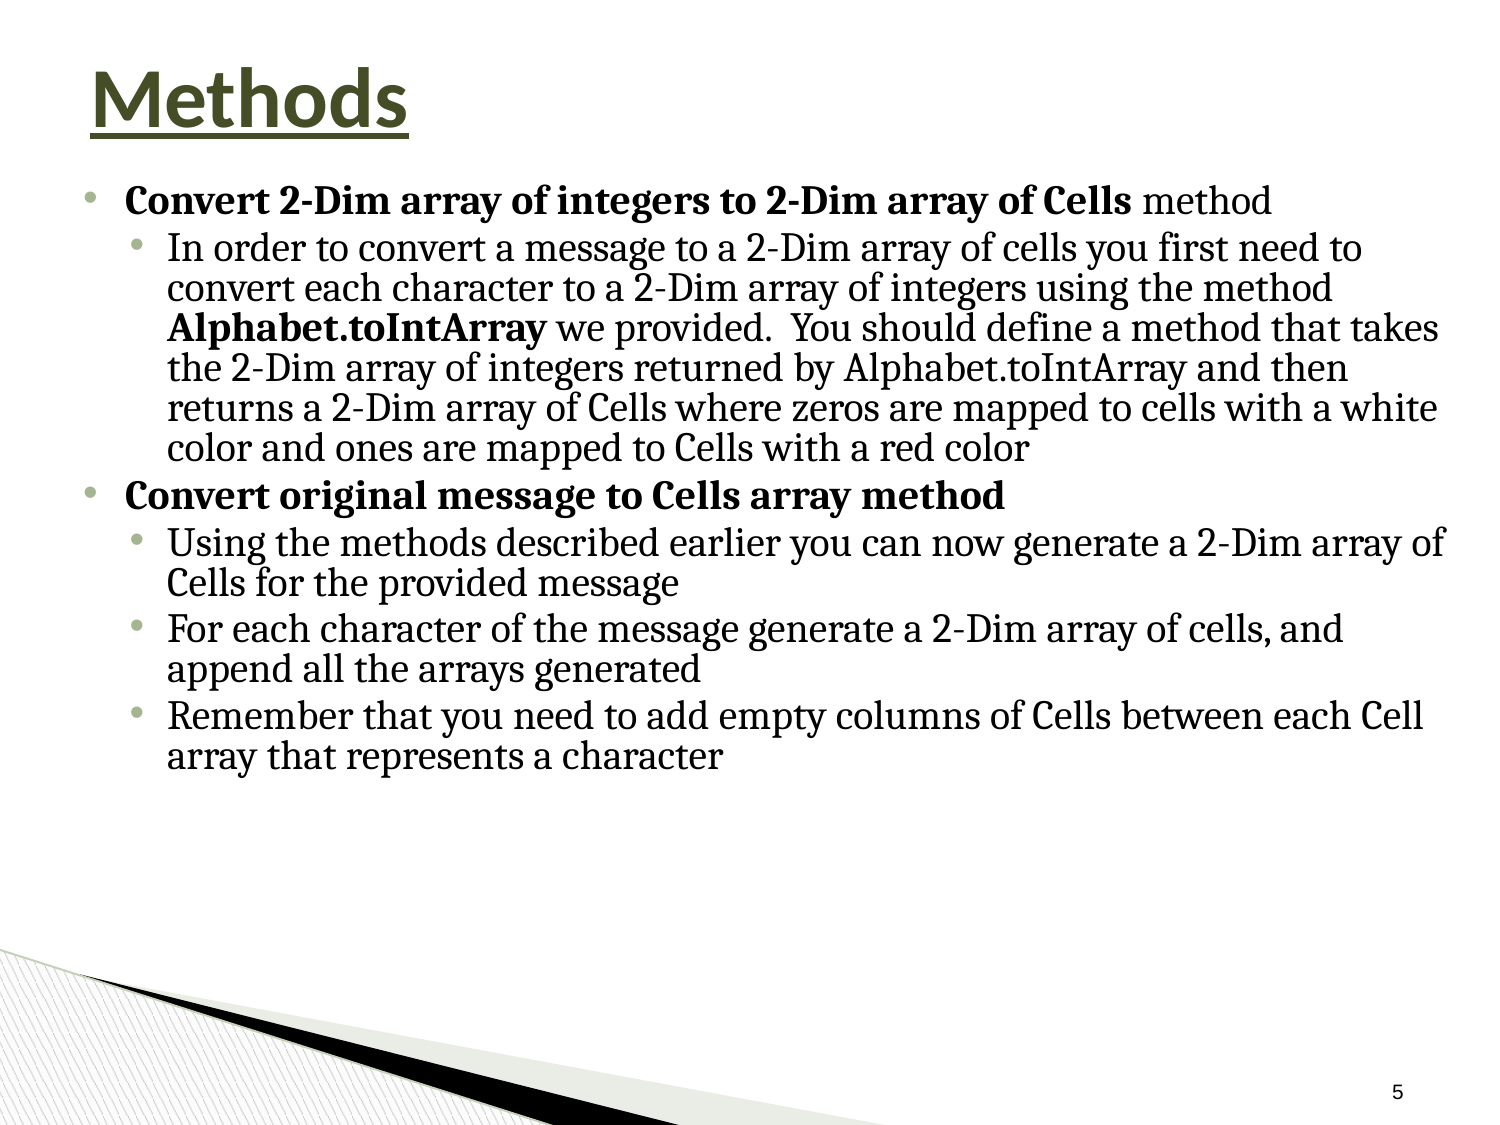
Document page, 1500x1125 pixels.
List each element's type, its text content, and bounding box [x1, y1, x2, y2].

slide_number ‹#› [1103, 1051, 1419, 1112]
list Convert 2-Dim array of integers to 2-Dim array of Cells method In order to convert a message to a 2-Dim array of cells you first need to convert each character to a 2-Dim array of integers using the method Alphabet.toIntArray we provided. You should define a method that takes the 2-Dim array of integers returned by Alphabet.toIntArray and then returns a 2-Dim array of Cells where zeros are mapped to cells with a white color and ones are mapped to Cells with a red color Convert original message to Cells array method Using the methods described earlier you can now generate a 2-Dim array of Cells for the provided message For each character of the message generate a 2-Dim array of cells, and append all the arrays generated Remember that you need to add empty columns of Cells between each Cell array that represents a character [50, 174, 1472, 975]
title Methods [75, 0, 1425, 174]
